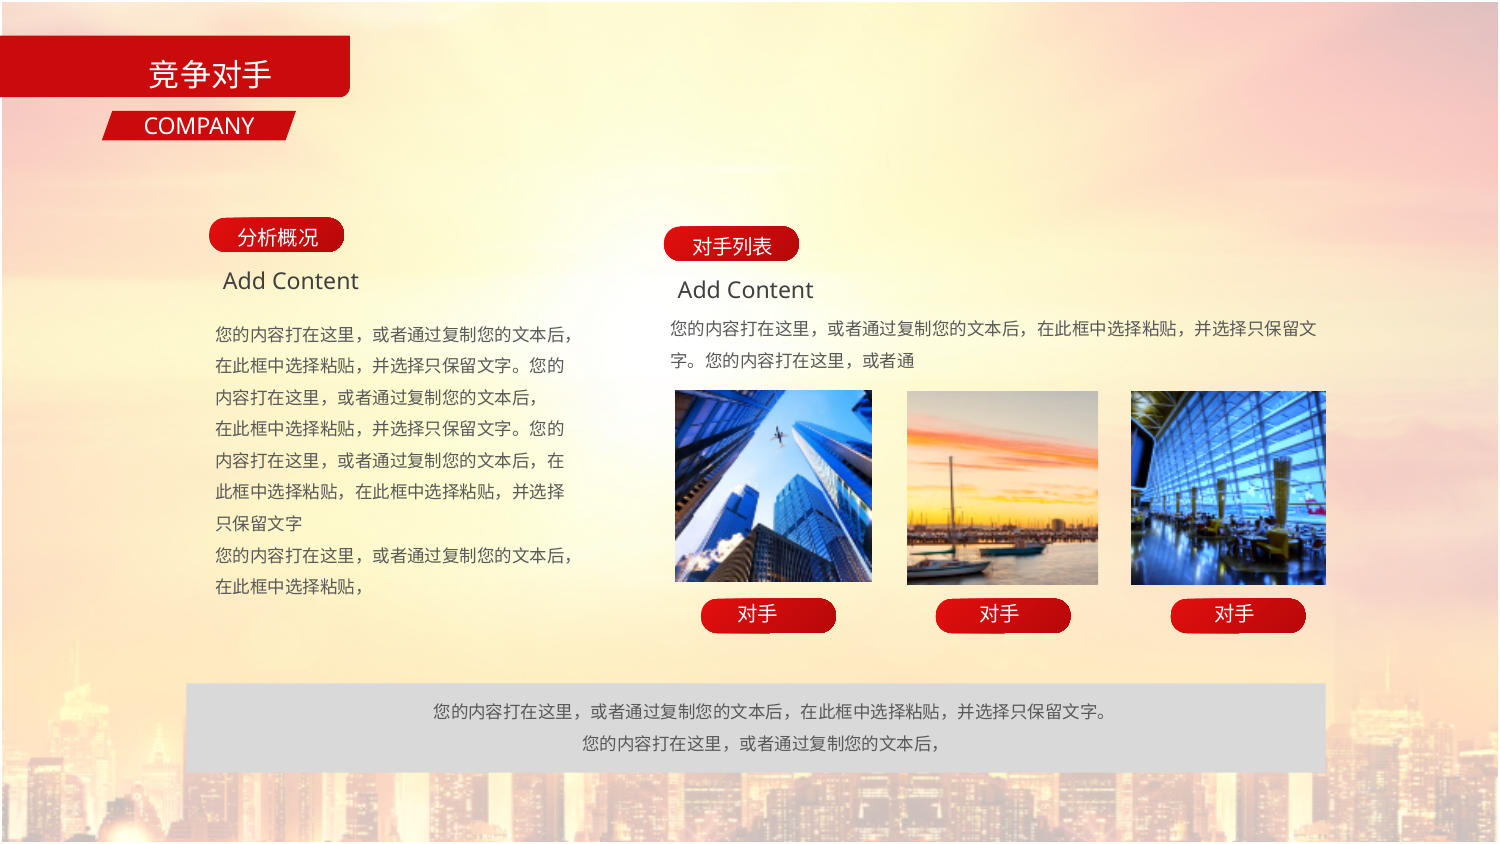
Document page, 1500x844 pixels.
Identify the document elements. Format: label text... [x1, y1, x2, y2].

text_box 您的内容打在这里，或者通过复制您的文本后，在此框中选择粘贴，并选择只保留文字。您的内容打在这里，或者通过复制您的文本后， 在此框中选择粘贴，并选择只保留文字。您的内容打在这里，或者通过复制您的文本后，在此框中选择粘贴，在此框中选择粘贴，并选择只保留文字 您的内容打在这里，或者通过复制您的文本后，在此框中选择粘贴， [209, 310, 576, 600]
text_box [186, 682, 1326, 795]
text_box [207, 217, 379, 303]
text_box 对手 [1209, 598, 1267, 629]
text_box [662, 226, 834, 311]
text_box [698, 596, 838, 636]
text_box [1168, 596, 1308, 636]
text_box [0, 35, 351, 101]
picture [906, 391, 1099, 585]
picture [674, 390, 872, 583]
text_box 您的内容打在这里，或者通过复制您的文本后，在此框中选择粘贴，并选择只保留文字。您的内容打在这里，或者通 [664, 304, 1326, 374]
text_box COMPANY [99, 110, 298, 143]
picture [1131, 391, 1326, 585]
text_box [933, 596, 1073, 636]
text_box 对手 [732, 598, 790, 629]
text_box 对手 [974, 598, 1032, 629]
